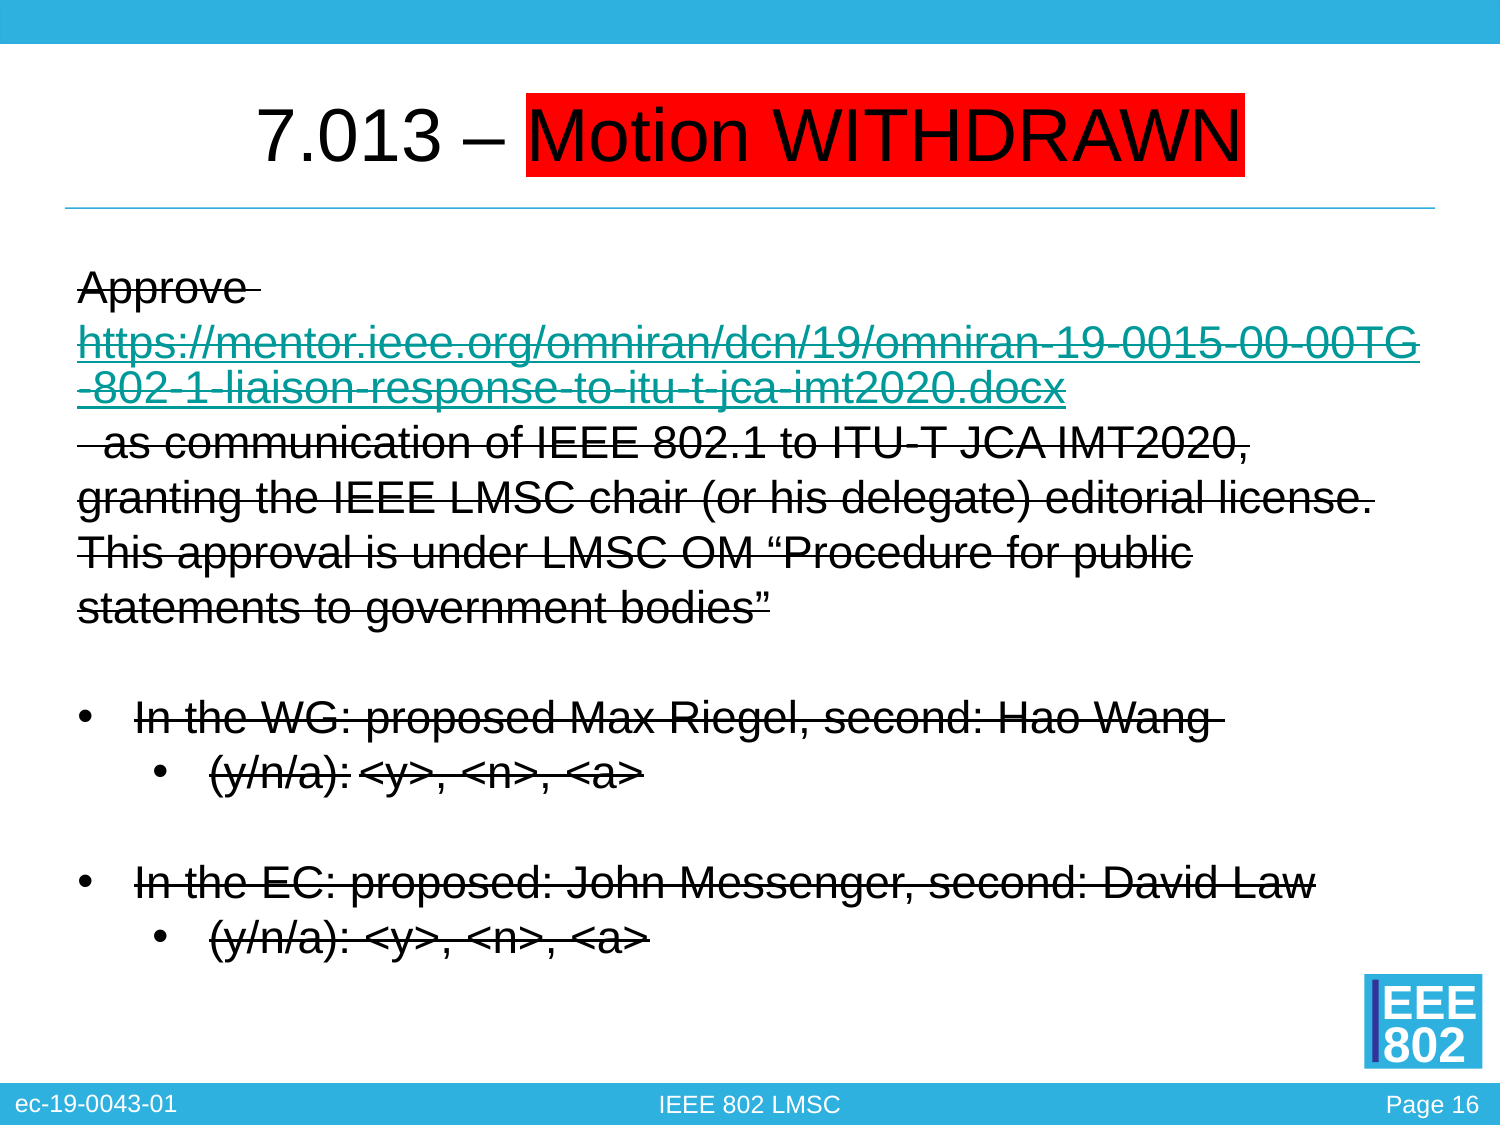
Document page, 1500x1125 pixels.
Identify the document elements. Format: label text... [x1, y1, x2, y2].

title 7.013 – Motion WITHDRAWN [75, 66, 1425, 197]
text_box Approve https://mentor.ieee.org/omniran/dcn/19/omniran-19-0015-00-00TG-802-1-liaison-response-to-itu-t-jca-imt2020.docx as communication of IEEE 802.1 to ITU-T JCA IMT2020, granting the IEEE LMSC chair (or his delegate) editorial license. This approval is under LMSC OM “Procedure for public statements to government bodies” In the WG: proposed Max Riegel, second: Hao Wang (y/n/a): <y>, <n>, <a> In the EC: proposed: John Messenger, second: David Law (y/n/a): <y>, <n>, <a> [62, 249, 1438, 925]
